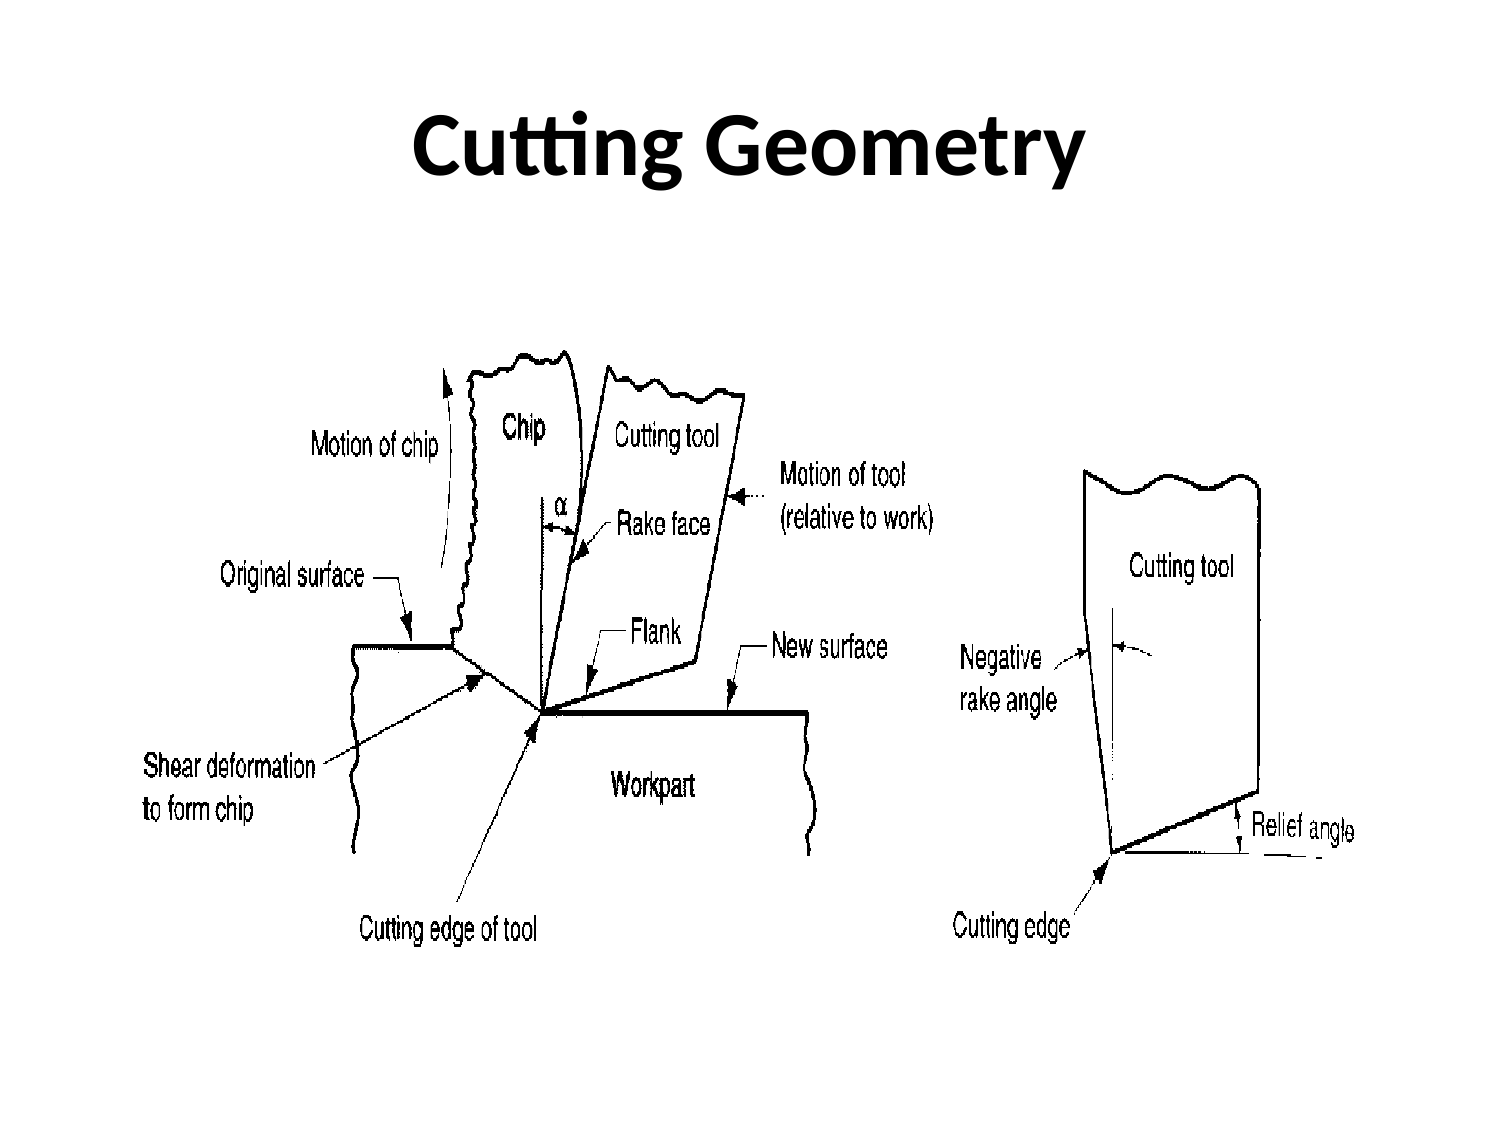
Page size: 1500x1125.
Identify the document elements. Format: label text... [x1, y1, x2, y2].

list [124, 324, 1363, 963]
title Cutting Geometry [75, 45, 1425, 233]
